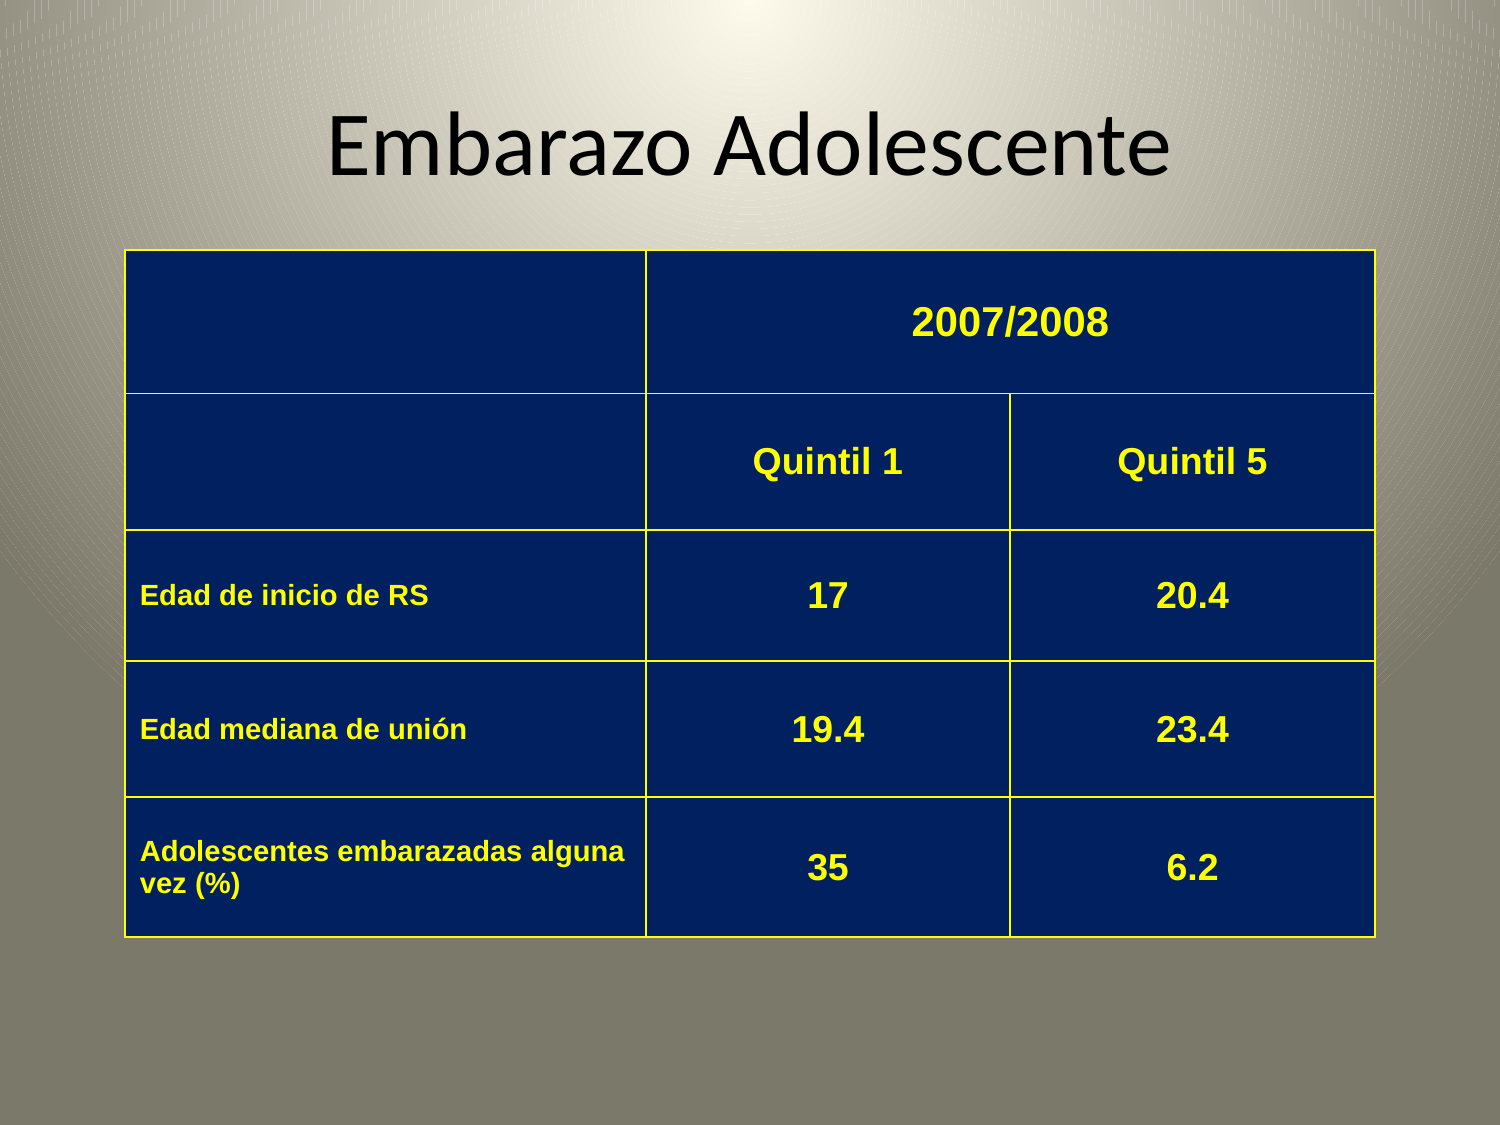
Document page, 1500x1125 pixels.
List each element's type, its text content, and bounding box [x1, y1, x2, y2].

table_cell 20.4 [1011, 531, 1374, 660]
table_cell Quintil 5 [1011, 394, 1374, 529]
table_cell Edad mediana de unión [126, 662, 645, 796]
table_cell 17 [647, 531, 1009, 660]
table_cell 6.2 [1011, 798, 1374, 936]
table_header [126, 251, 645, 393]
list [75, 262, 1425, 1005]
table_cell Adolescentes embarazadas alguna vez (%) [126, 798, 645, 936]
title Embarazo Adolescente [75, 45, 1425, 233]
table_cell Quintil 1 [647, 394, 1009, 529]
table_cell 35 [647, 798, 1009, 936]
table_header 2007/2008 [647, 251, 1374, 393]
table_cell 23.4 [1011, 662, 1374, 796]
table_cell Edad de inicio de RS [126, 531, 645, 660]
table_cell 19.4 [647, 662, 1009, 796]
table_cell [126, 394, 645, 529]
